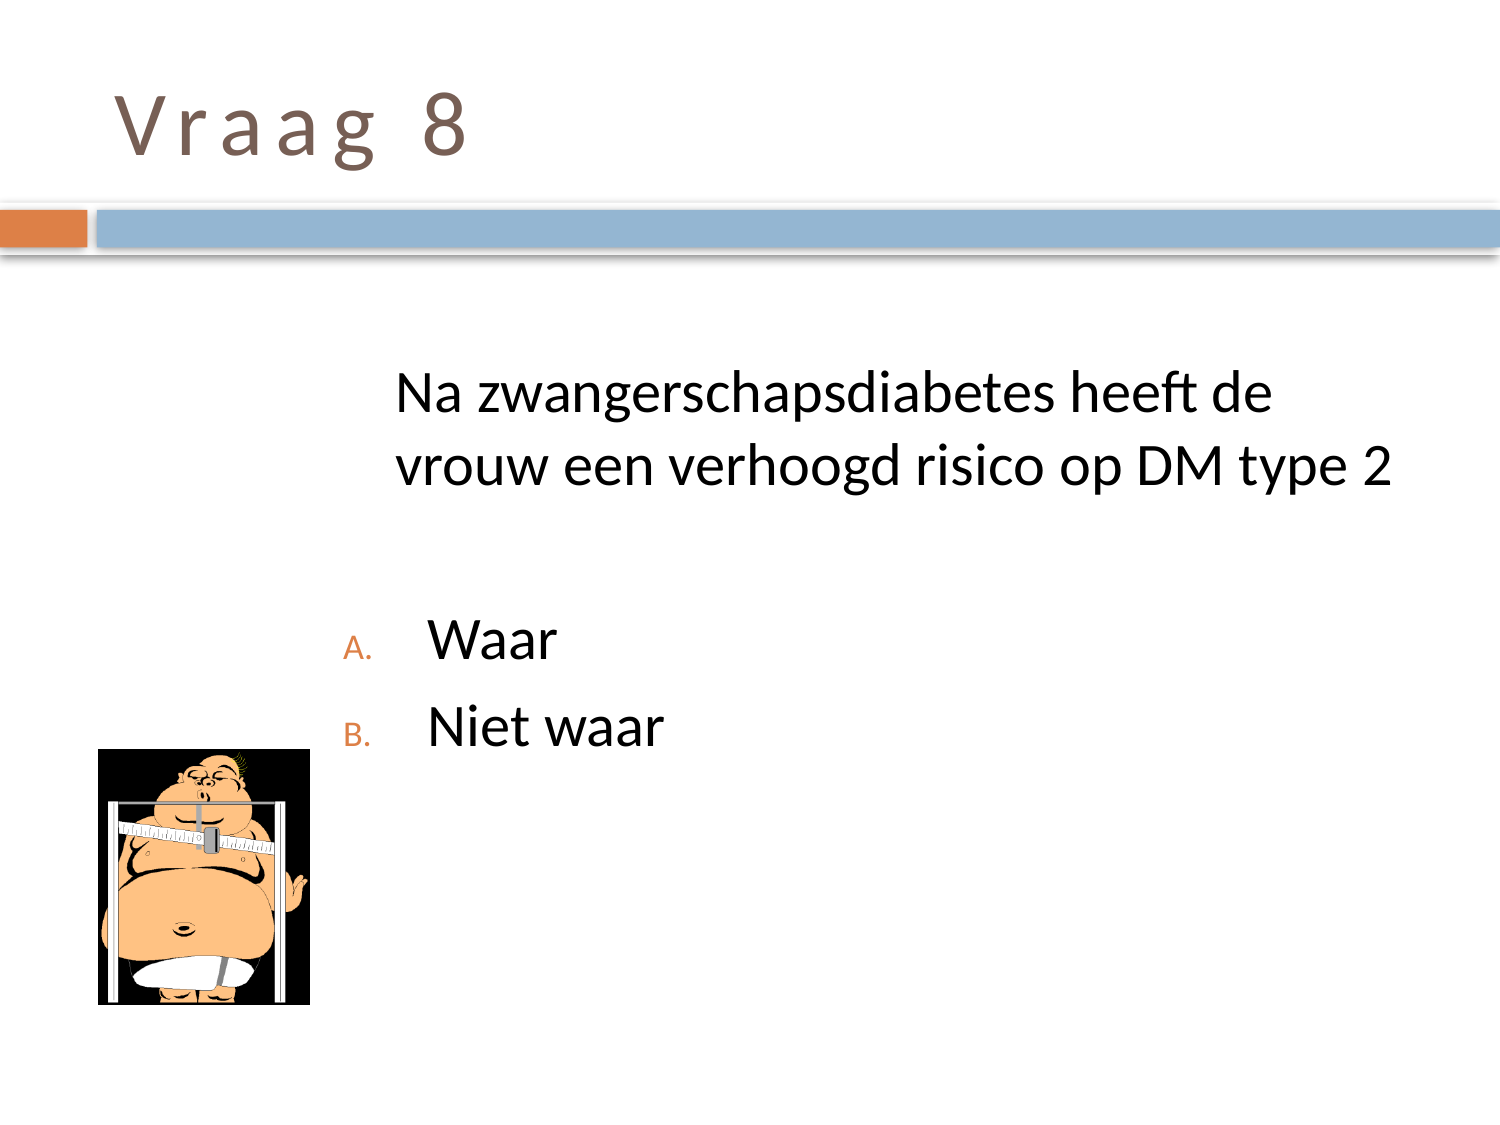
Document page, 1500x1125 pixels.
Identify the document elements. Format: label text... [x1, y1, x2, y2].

list Na zwangerschapsdiabetes heeft de vrouw een verhoogd risico op DM type 2 Waar Niet waar [327, 257, 1430, 1009]
title Vraag 8 [99, 37, 1438, 201]
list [98, 749, 311, 1006]
